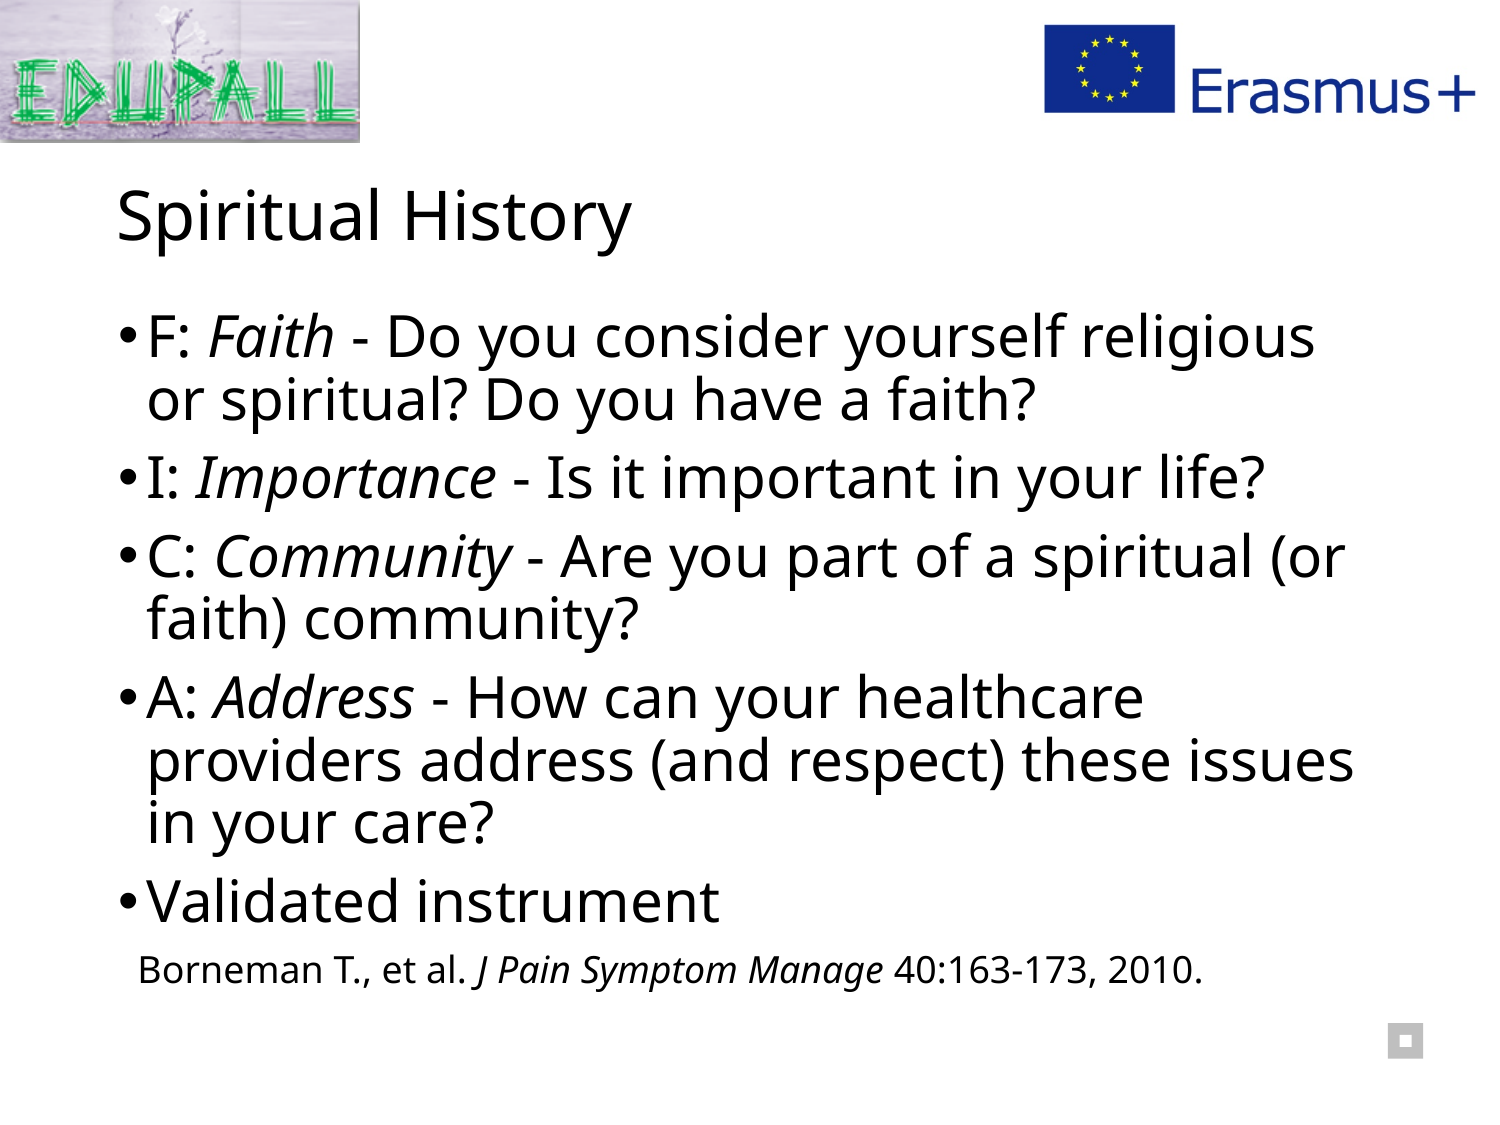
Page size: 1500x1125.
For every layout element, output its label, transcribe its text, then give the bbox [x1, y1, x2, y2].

title Spiritual History [101, 148, 1395, 289]
picture [0, 0, 360, 143]
list F: Faith - Do you consider yourself religious or spiritual? Do you have a faith? I: Importance - Is it important in your life? C: Community - Are you part of a spiritual (or faith) community? A: Address - How can your healthcare providers address (and respect) these issues in your care? Validated instrument Borneman T., et al. J Pain Symptom Manage 40:163-173, 2010. [103, 299, 1397, 1055]
picture [1019, 0, 1500, 138]
